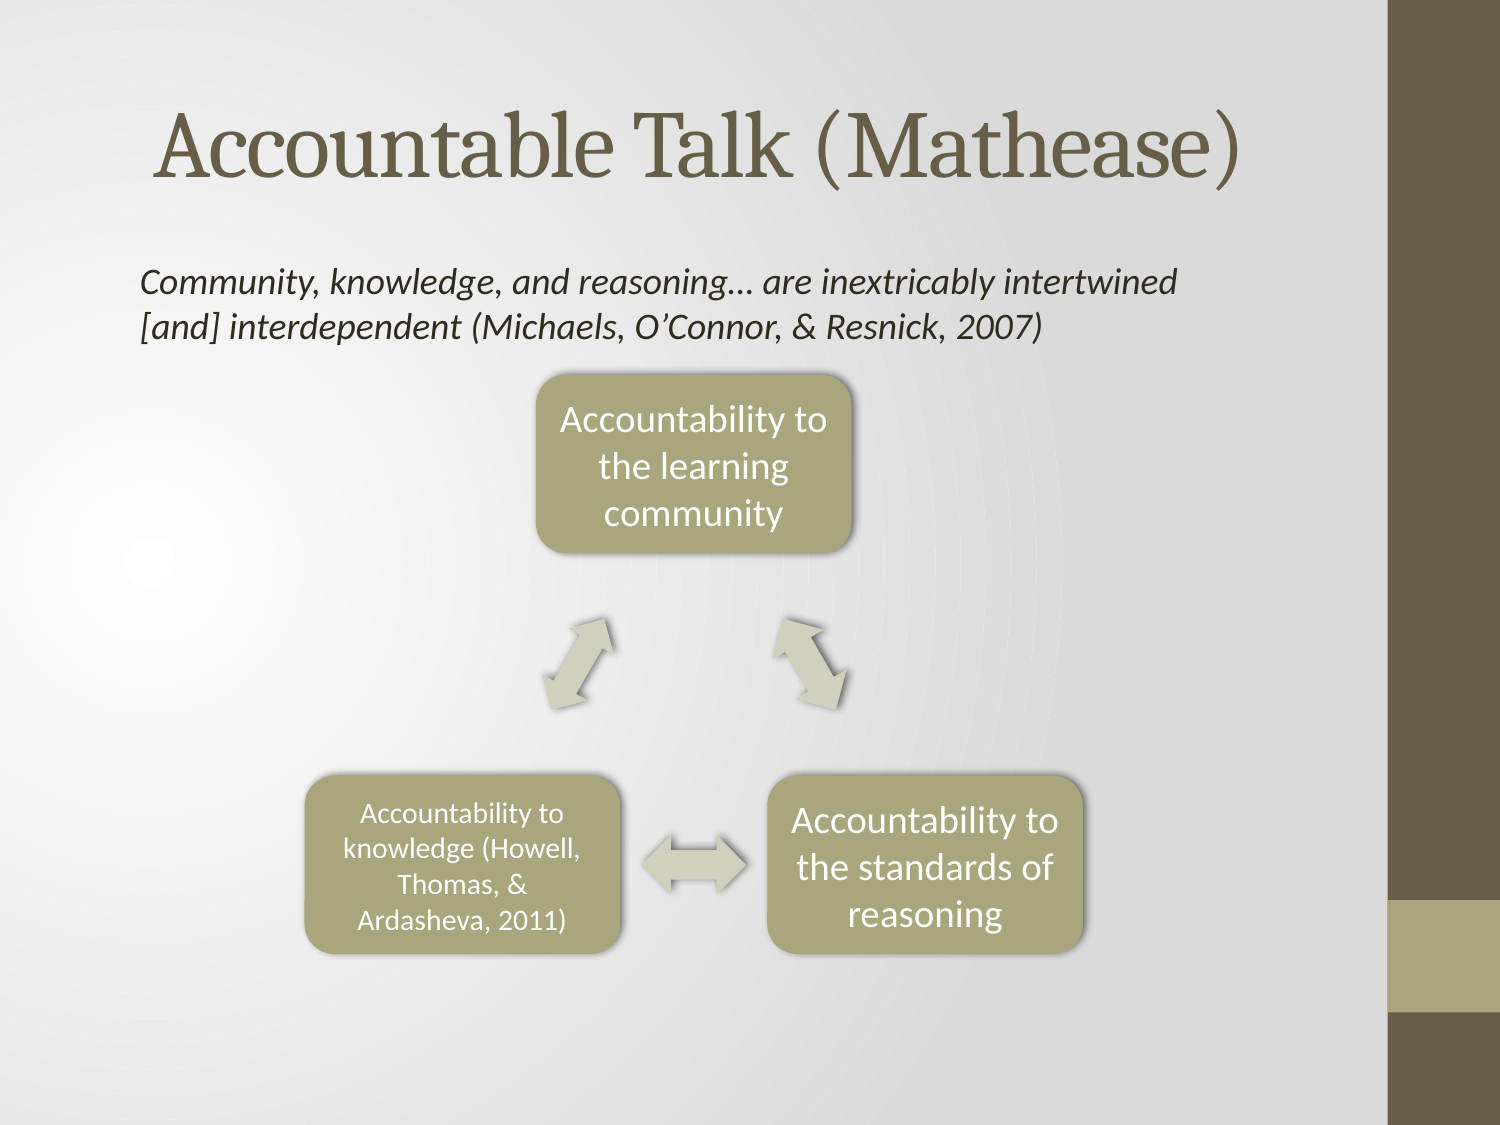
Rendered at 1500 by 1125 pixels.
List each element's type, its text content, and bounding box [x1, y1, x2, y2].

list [61, 374, 1326, 1088]
text_box Community, knowledge, and reasoning… are inextricably intertwined [and] interdependent (Michaels, O’Connor, & Resnick, 2007) [124, 249, 1263, 355]
title Accountable Talk (Mathease) [75, 45, 1325, 233]
